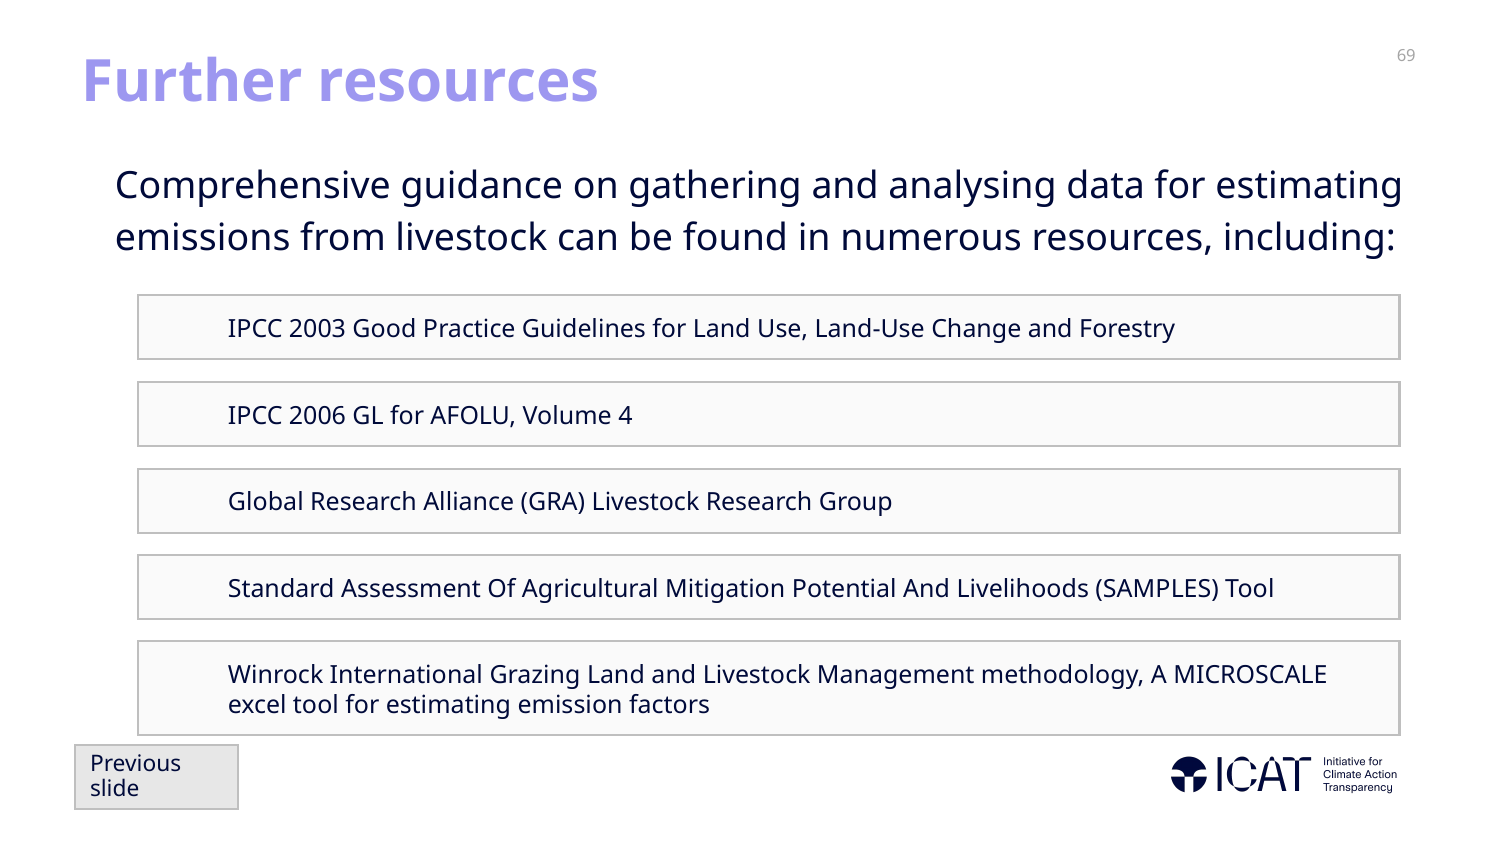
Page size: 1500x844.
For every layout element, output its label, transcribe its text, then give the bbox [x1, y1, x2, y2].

text_box Comprehensive guidance on gathering and analysing data for estimating emissions from livestock can be found in numerous resources, including: [99, 146, 1438, 735]
text_box Winrock International Grazing Land and Livestock Management methodology, A MICROSCALE excel tool for estimating emission factors [137, 641, 1400, 736]
title Further resources [51, 35, 1449, 130]
text_box Standard Assessment Of Agricultural Mitigation Potential And Livelihoods (SAMPLES) Tool [137, 555, 1400, 619]
list Previous slide [75, 744, 239, 809]
text_box IPCC 2003 Good Practice Guidelines for Land Use, Land-Use Change and Forestry [137, 295, 1400, 360]
text_box [114, 761, 240, 793]
picture [1171, 735, 1430, 824]
text_box IPCC 2006 GL for AFOLU, Volume 4 [137, 382, 1400, 447]
text_box Global Research Alliance (GRA) Livestock Research Group [137, 468, 1400, 533]
